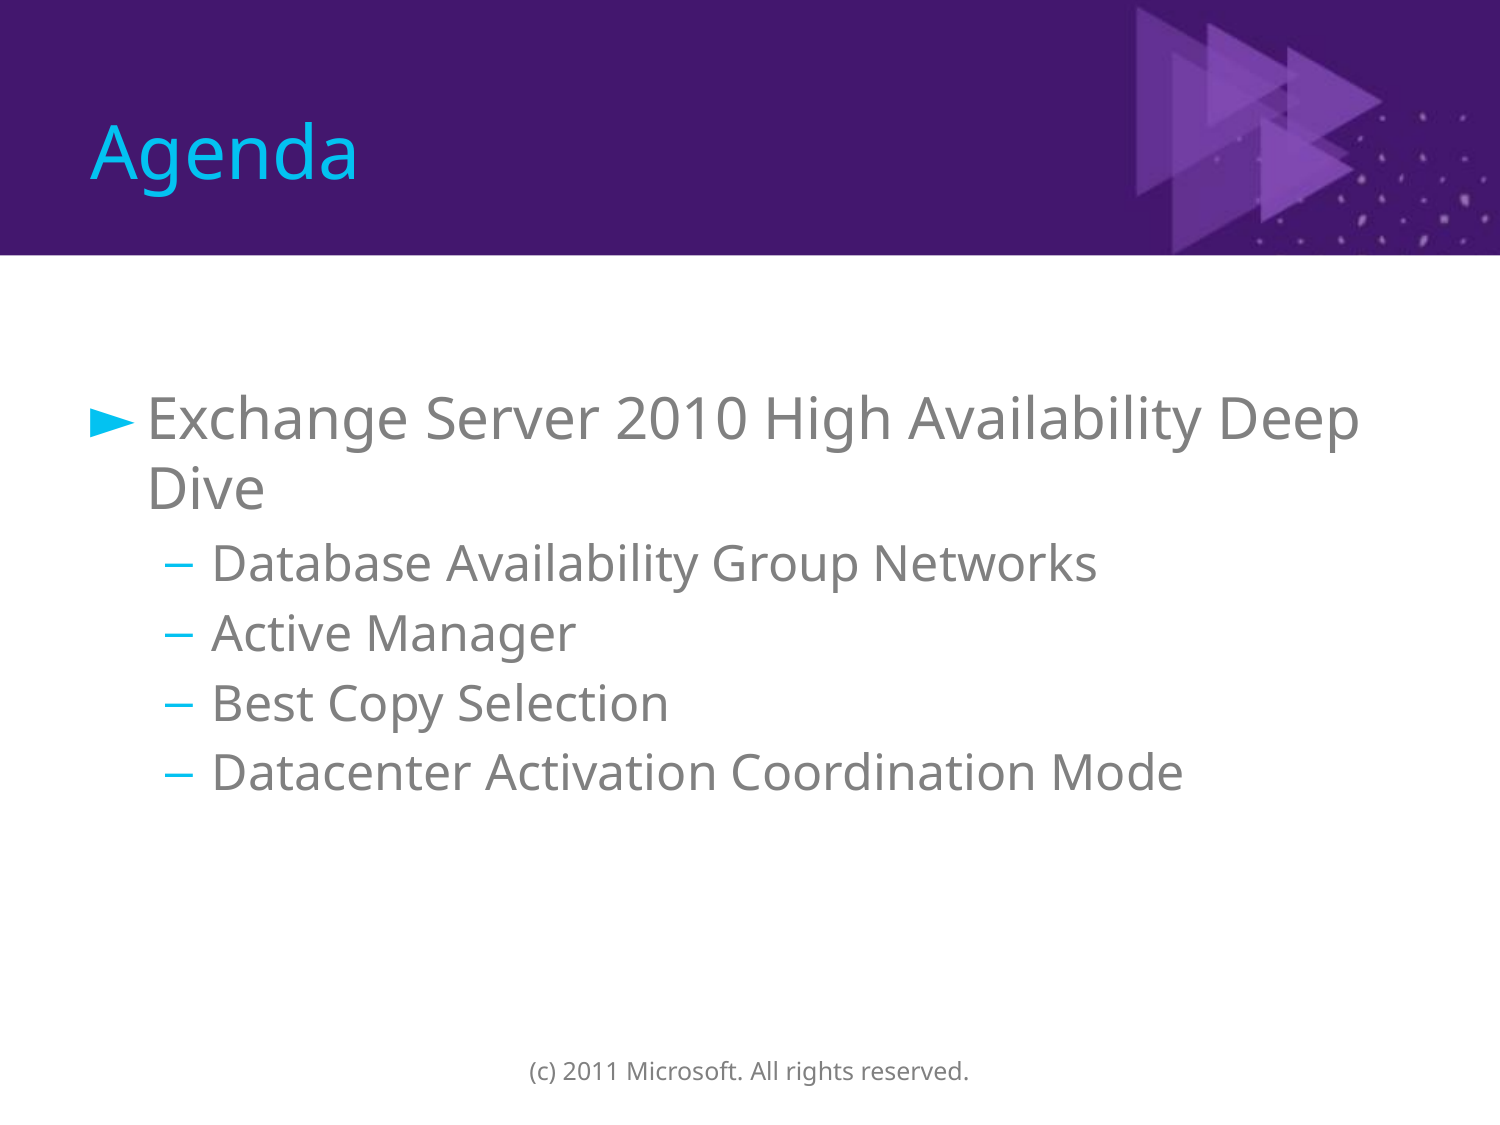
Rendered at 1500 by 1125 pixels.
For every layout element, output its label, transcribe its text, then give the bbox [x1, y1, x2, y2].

title Agenda [75, 56, 1425, 244]
list Exchange Server 2010 High Availability Deep Dive Database Availability Group Networks Active Manager Best Copy Selection Datacenter Activation Coordination Mode [75, 373, 1425, 1005]
picture [0, 0, 1500, 255]
footer (c) 2011 Microsoft. All rights reserved. [512, 1042, 988, 1103]
